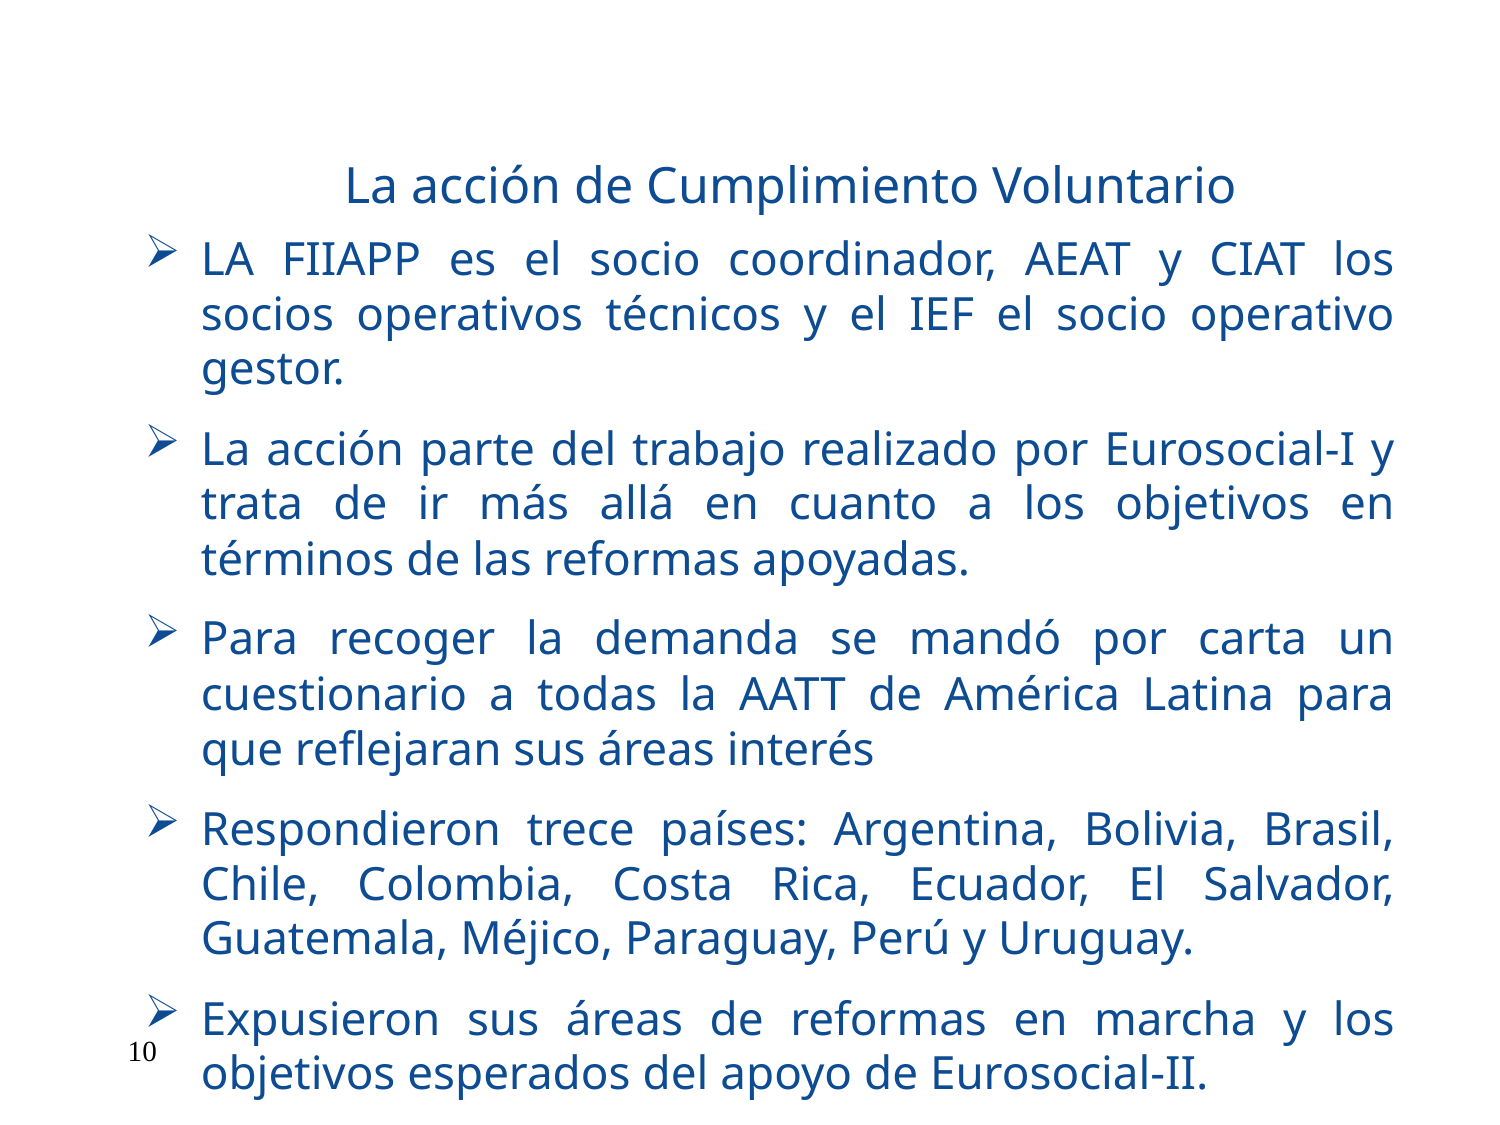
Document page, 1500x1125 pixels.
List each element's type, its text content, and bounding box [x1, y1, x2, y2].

slide_number 10 [112, 1059, 425, 1100]
text_box La acción de Cumplimiento Voluntario [304, 153, 1238, 214]
text_box LA FIIAPP es el socio coordinador, AEAT y CIAT los socios operativos técnicos y el IEF el socio operativo gestor. La acción parte del trabajo realizado por Eurosocial-I y trata de ir más allá en cuanto a los objetivos en términos de las reformas apoyadas. Para recoger la demanda se mandó por carta un cuestionario a todas la AATT de América Latina para que reflejaran sus áreas interés Respondieron trece países: Argentina, Bolivia, Brasil, Chile, Colombia, Costa Rica, Ecuador, El Salvador, Guatemala, Méjico, Paraguay, Perú y Uruguay. Expusieron sus áreas de reformas en marcha y los objetivos esperados del apoyo de Eurosocial-II. [85, 221, 1411, 1059]
